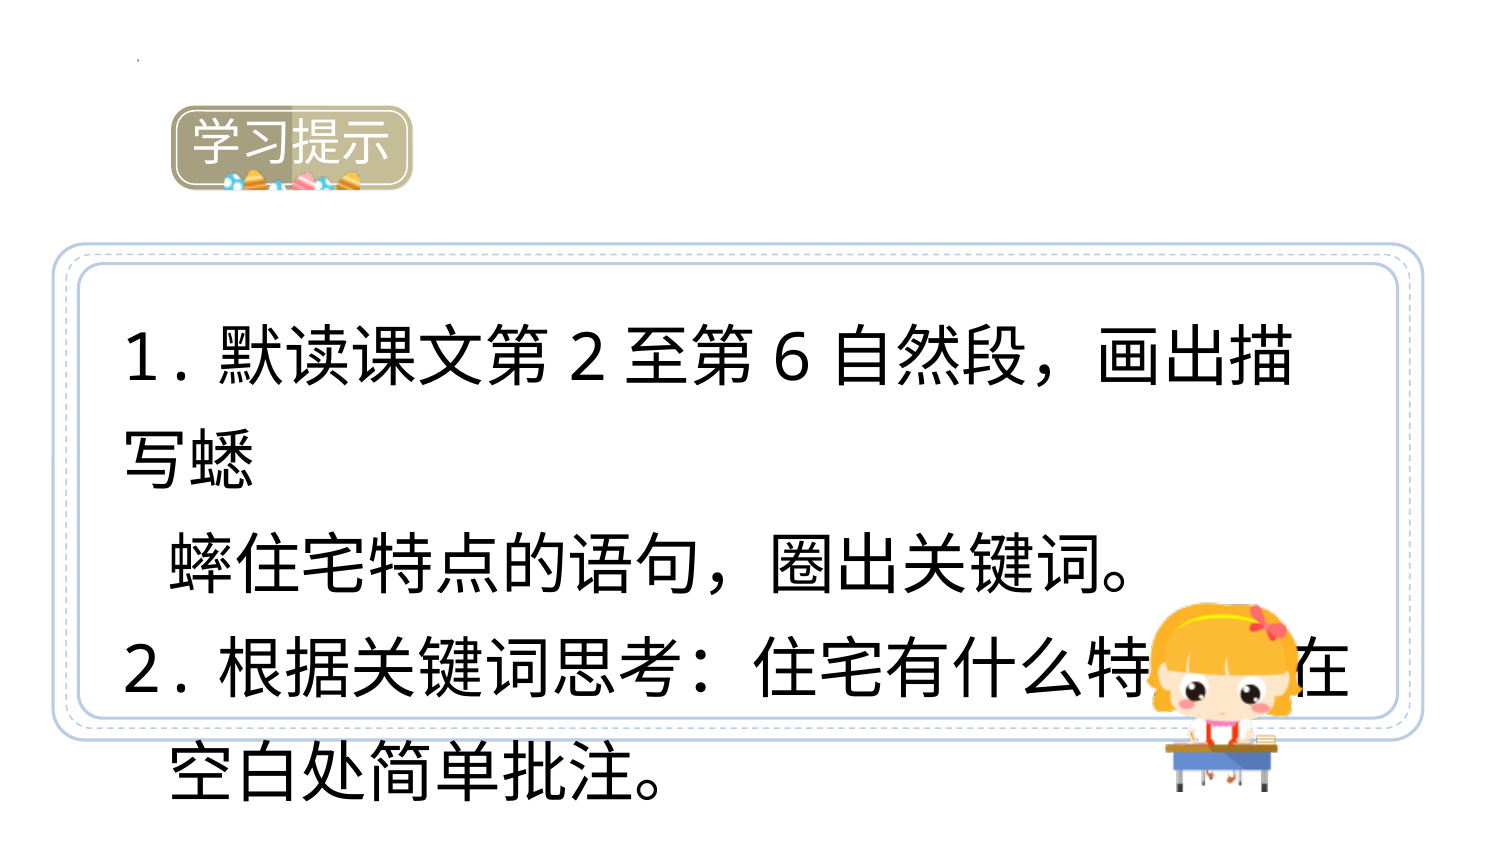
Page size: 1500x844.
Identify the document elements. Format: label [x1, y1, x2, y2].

text_box [53, 243, 1423, 792]
text_box [171, 102, 413, 190]
